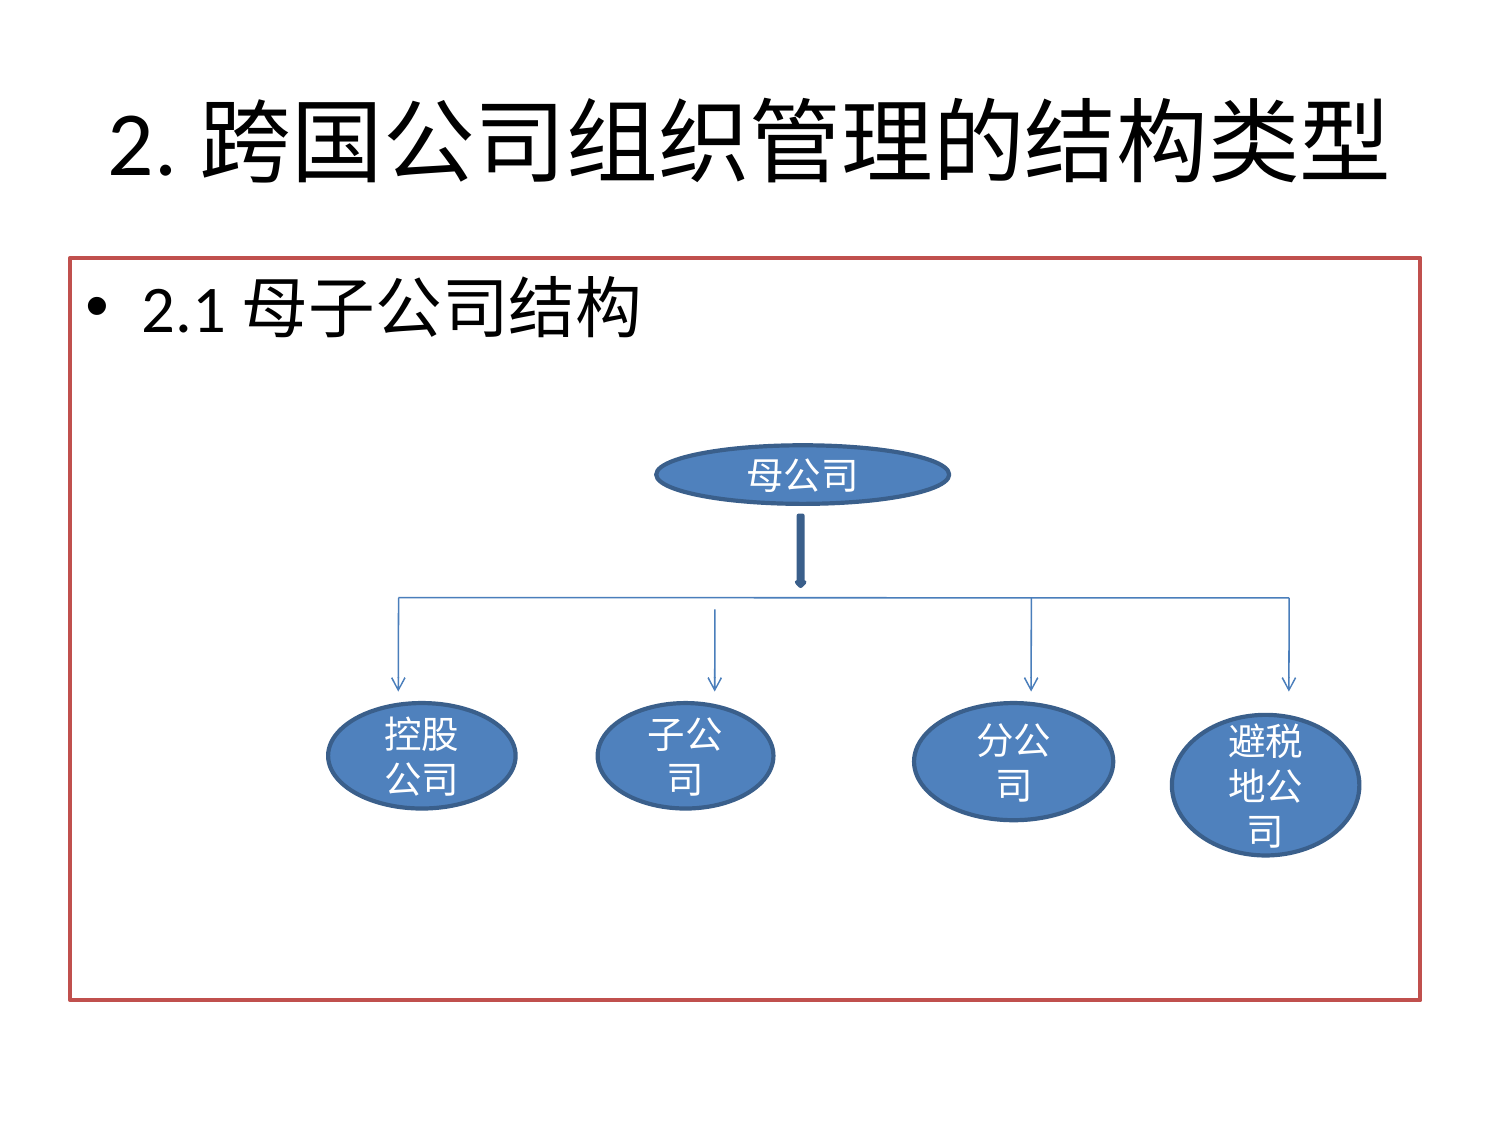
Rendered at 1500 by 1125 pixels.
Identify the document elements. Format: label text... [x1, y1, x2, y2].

list 2.1母子公司结构 [68, 256, 1422, 1002]
text_box 子公司 [595, 700, 776, 811]
text_box 避税地公司 [1169, 712, 1362, 858]
title 2.跨国公司组织管理的结构类型 [75, 45, 1425, 233]
text_box 控股公司 [326, 700, 518, 811]
text_box 母公司 [654, 443, 952, 506]
text_box [794, 513, 807, 589]
text_box 分公司 [911, 700, 1116, 823]
